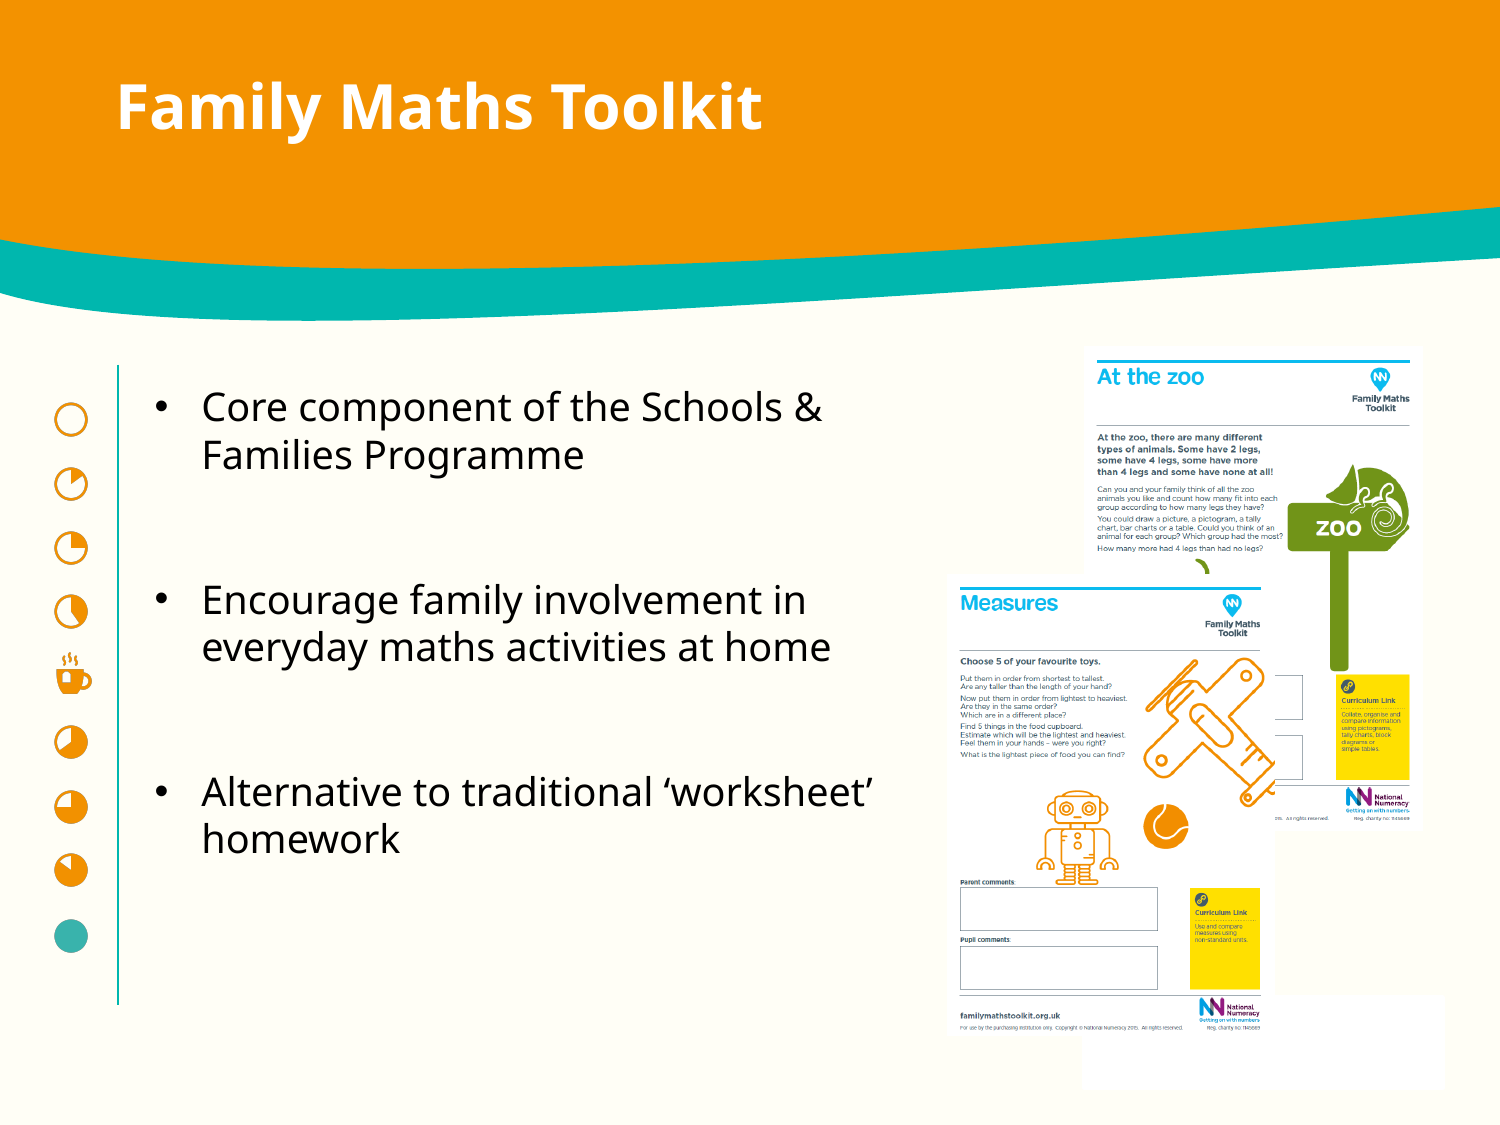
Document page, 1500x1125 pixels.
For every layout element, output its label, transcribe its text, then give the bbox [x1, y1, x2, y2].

picture [49, 463, 92, 506]
list Family Maths Toolkit [100, 67, 1411, 258]
picture [47, 646, 101, 700]
picture [49, 849, 92, 891]
picture [947, 346, 1423, 1036]
picture [49, 527, 92, 570]
picture [49, 915, 92, 957]
picture [49, 398, 92, 441]
picture [49, 786, 92, 828]
picture [49, 721, 92, 763]
text_box [1082, 995, 1445, 1090]
text_box Core component of the Schools & Families Programme Encourage family involvement in everyday maths activities at home Alternative to traditional ‘worksheet’ homework [139, 374, 950, 870]
picture [49, 590, 92, 633]
